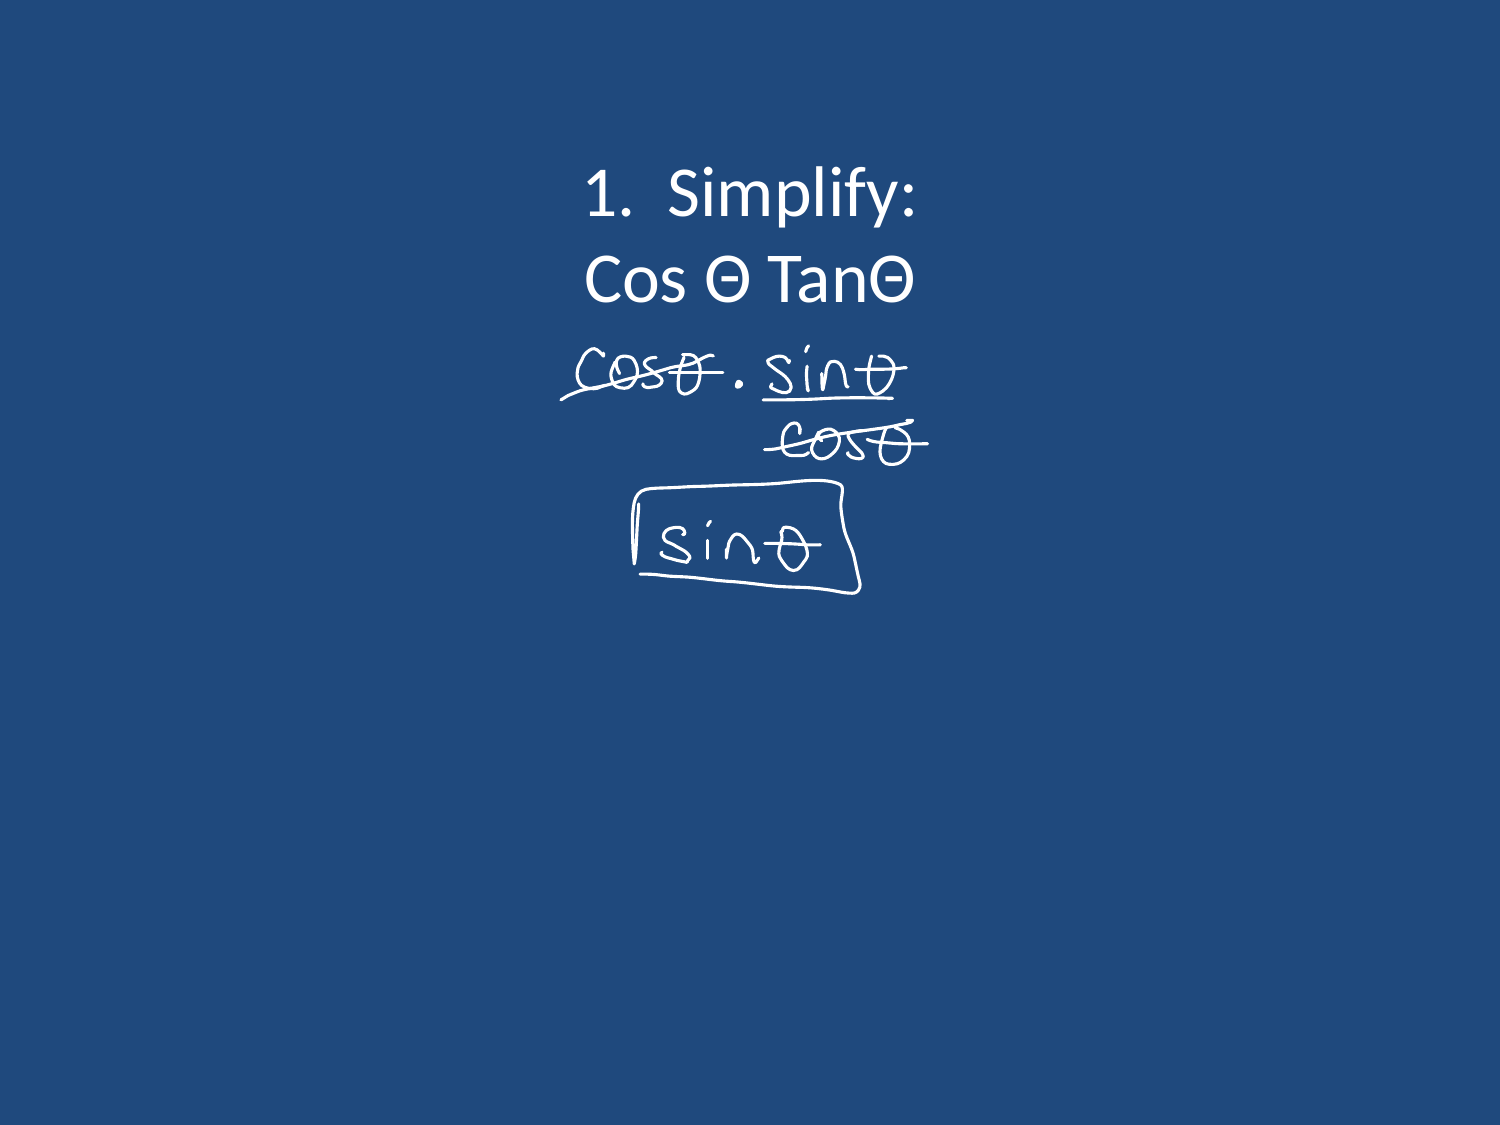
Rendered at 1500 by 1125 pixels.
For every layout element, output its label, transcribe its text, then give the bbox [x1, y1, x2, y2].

title 1. Simplify: Cos Θ TanΘ [75, 137, 1425, 325]
